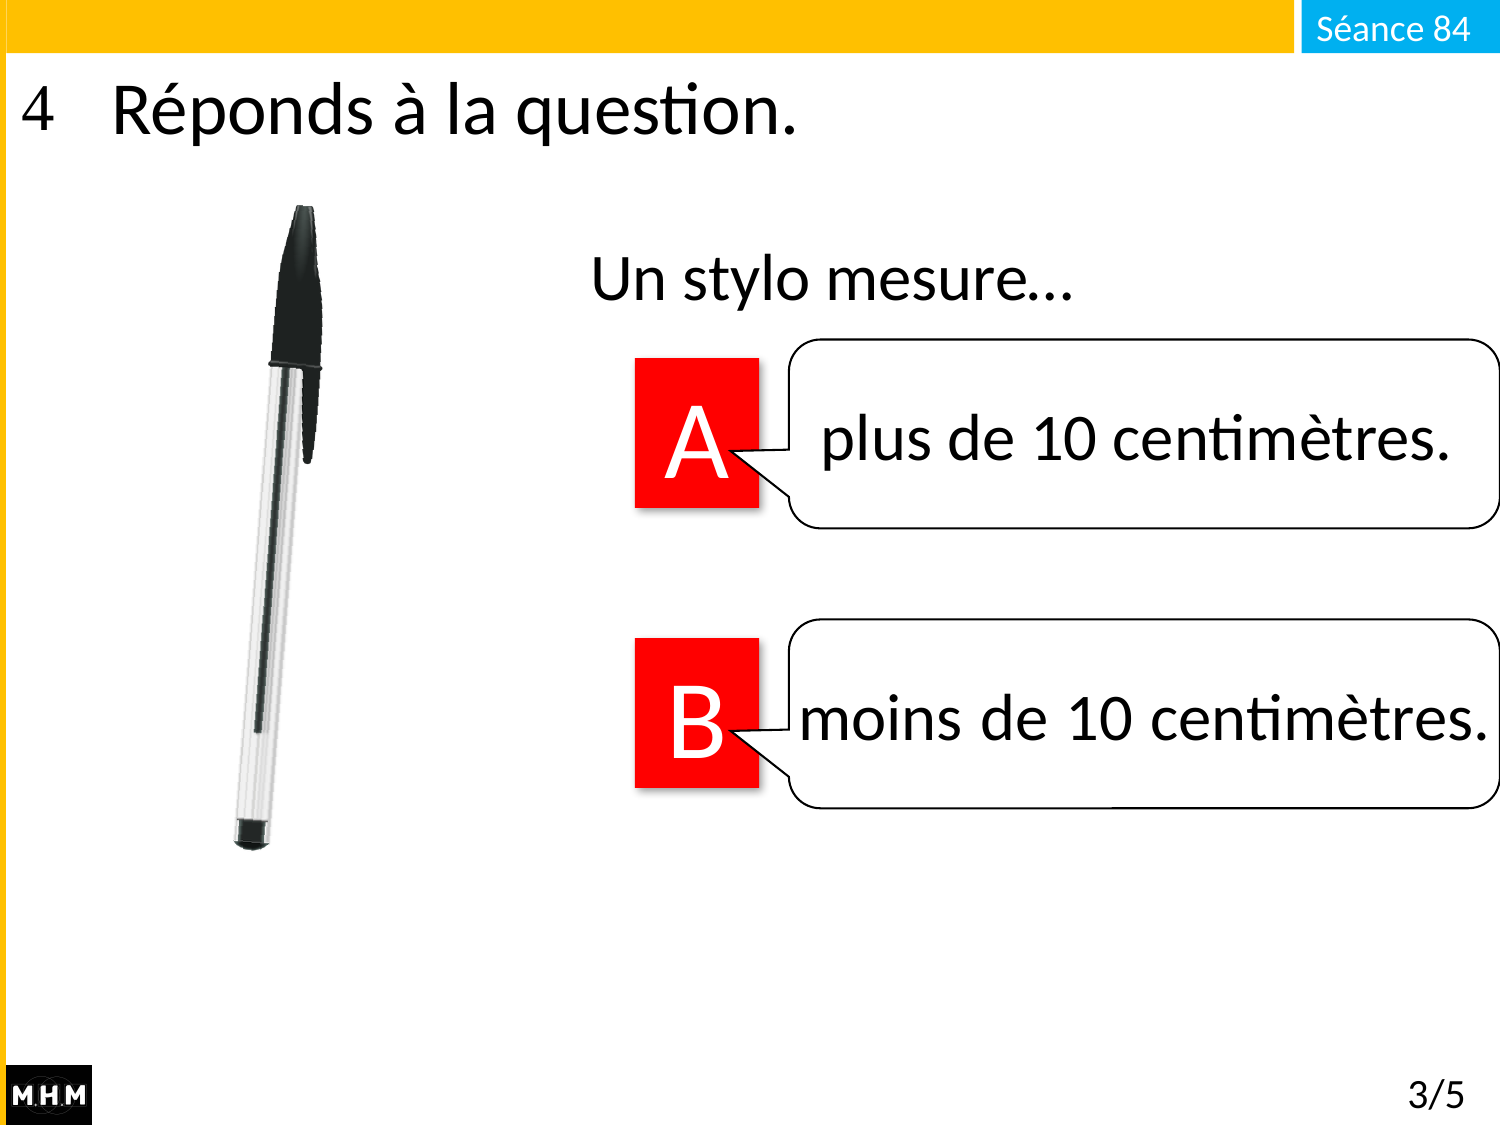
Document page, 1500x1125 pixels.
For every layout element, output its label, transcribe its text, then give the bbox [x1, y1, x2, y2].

text_box A [634, 358, 760, 508]
text_box moins de 10 centimètres. [727, 618, 1500, 810]
text_box Un stylo mesure… [575, 235, 1500, 323]
text_box B [634, 638, 760, 788]
picture [6, 1065, 92, 1125]
text_box plus de 10 centimètres. [727, 338, 1500, 530]
title Réponds à la question. [96, 60, 1391, 160]
list 3/5 [1373, 1064, 1500, 1125]
picture [0, 366, 608, 691]
